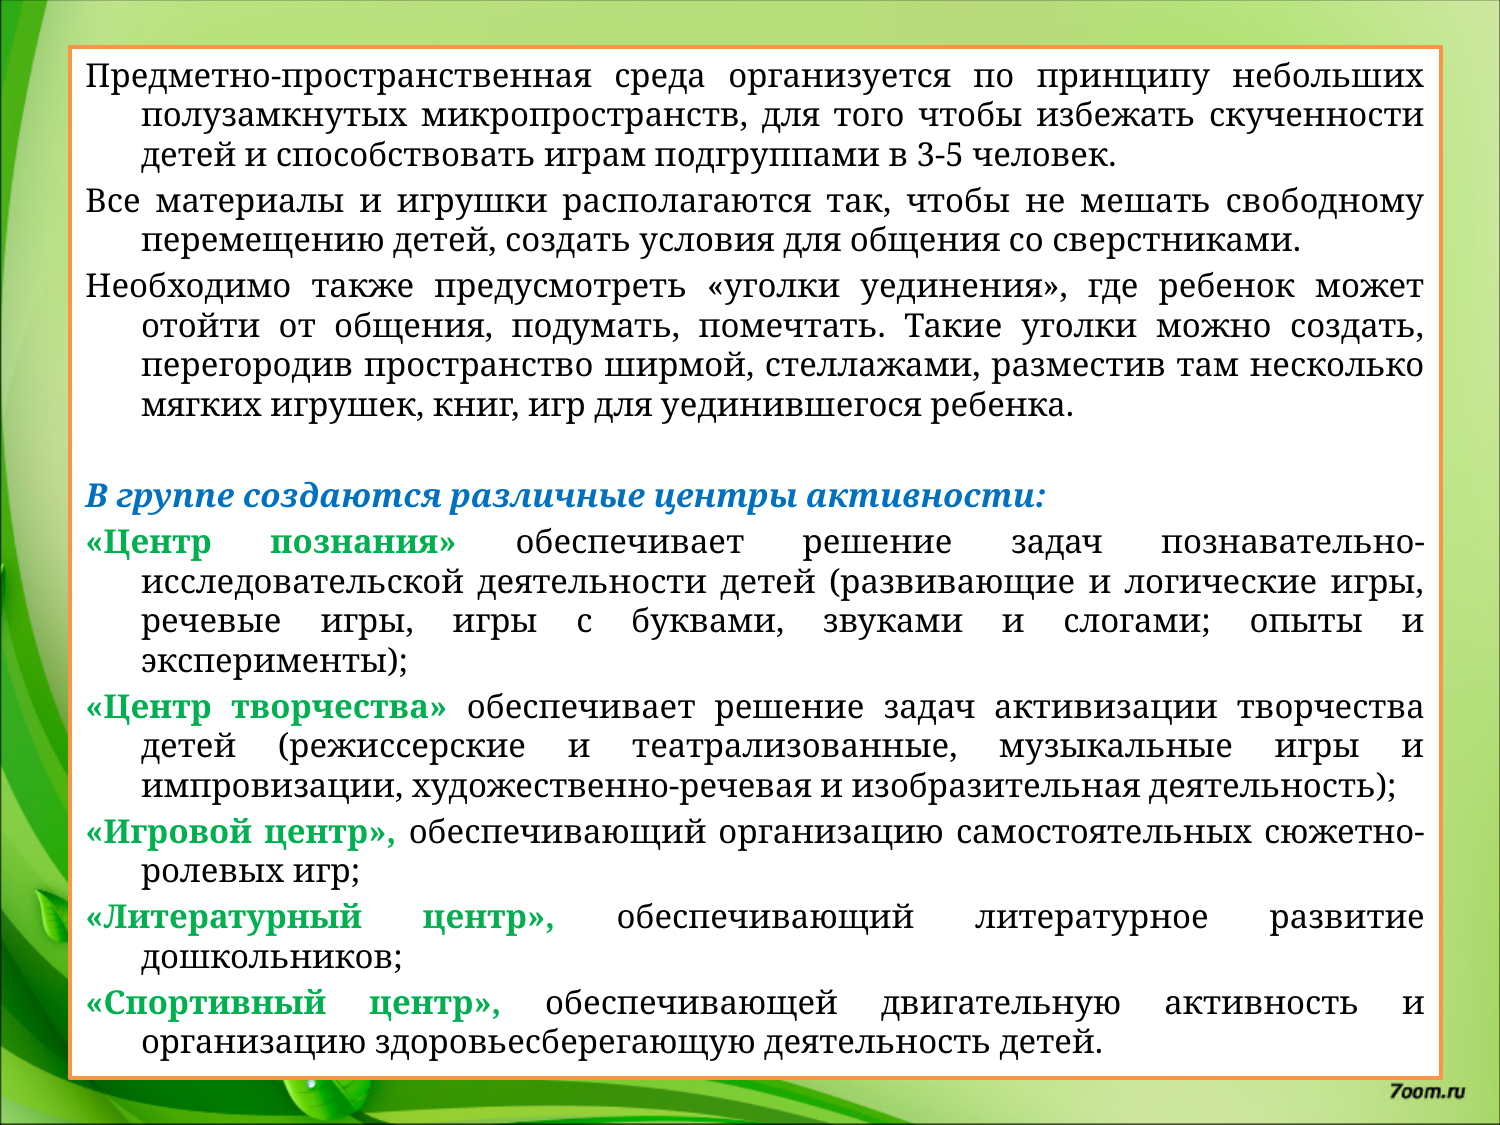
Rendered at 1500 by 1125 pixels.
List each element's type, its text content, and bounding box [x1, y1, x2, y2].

list Предметно-пространственная среда организуется по принципу небольших полузамкнутых микропространств, для того чтобы избежать скученности детей и способствовать играм подгруппами в 3-5 человек. Все материалы и игрушки располагаются так, чтобы не мешать свободному перемещению детей, создать условия для общения со сверстниками. Необходимо также предусмотреть «уголки уединения», где ребенок может отойти от общения, подумать, помечтать. Такие уголки можно создать, перегородив пространство ширмой, стеллажами, разместив там несколько мягких игрушек, книг, игр для уединившегося ребенка. В группе создаются различные центры активности: «Центр познания» обеспечивает решение задач познавательно-исследовательской деятельности детей (развивающие и логические игры, речевые игры, игры с буквами, звуками и слогами; опыты и эксперименты); «Центр творчества» обеспечивает решение задач активизации творчества детей (режиссерские и театрализованные, музыкальные игры и импровизации, художественно-речевая и изобразительная деятельность); «Игровой центр», обеспечивающий организацию самостоятельных сюжетно-ролевых игр; «Литературный центр», обеспечивающий литературное развитие дошкольников; «Спортивный центр», обеспечивающей двигательную активность и организацию здоровьесберегающую деятельность детей. [68, 45, 1443, 1080]
picture [0, 0, 1500, 1125]
